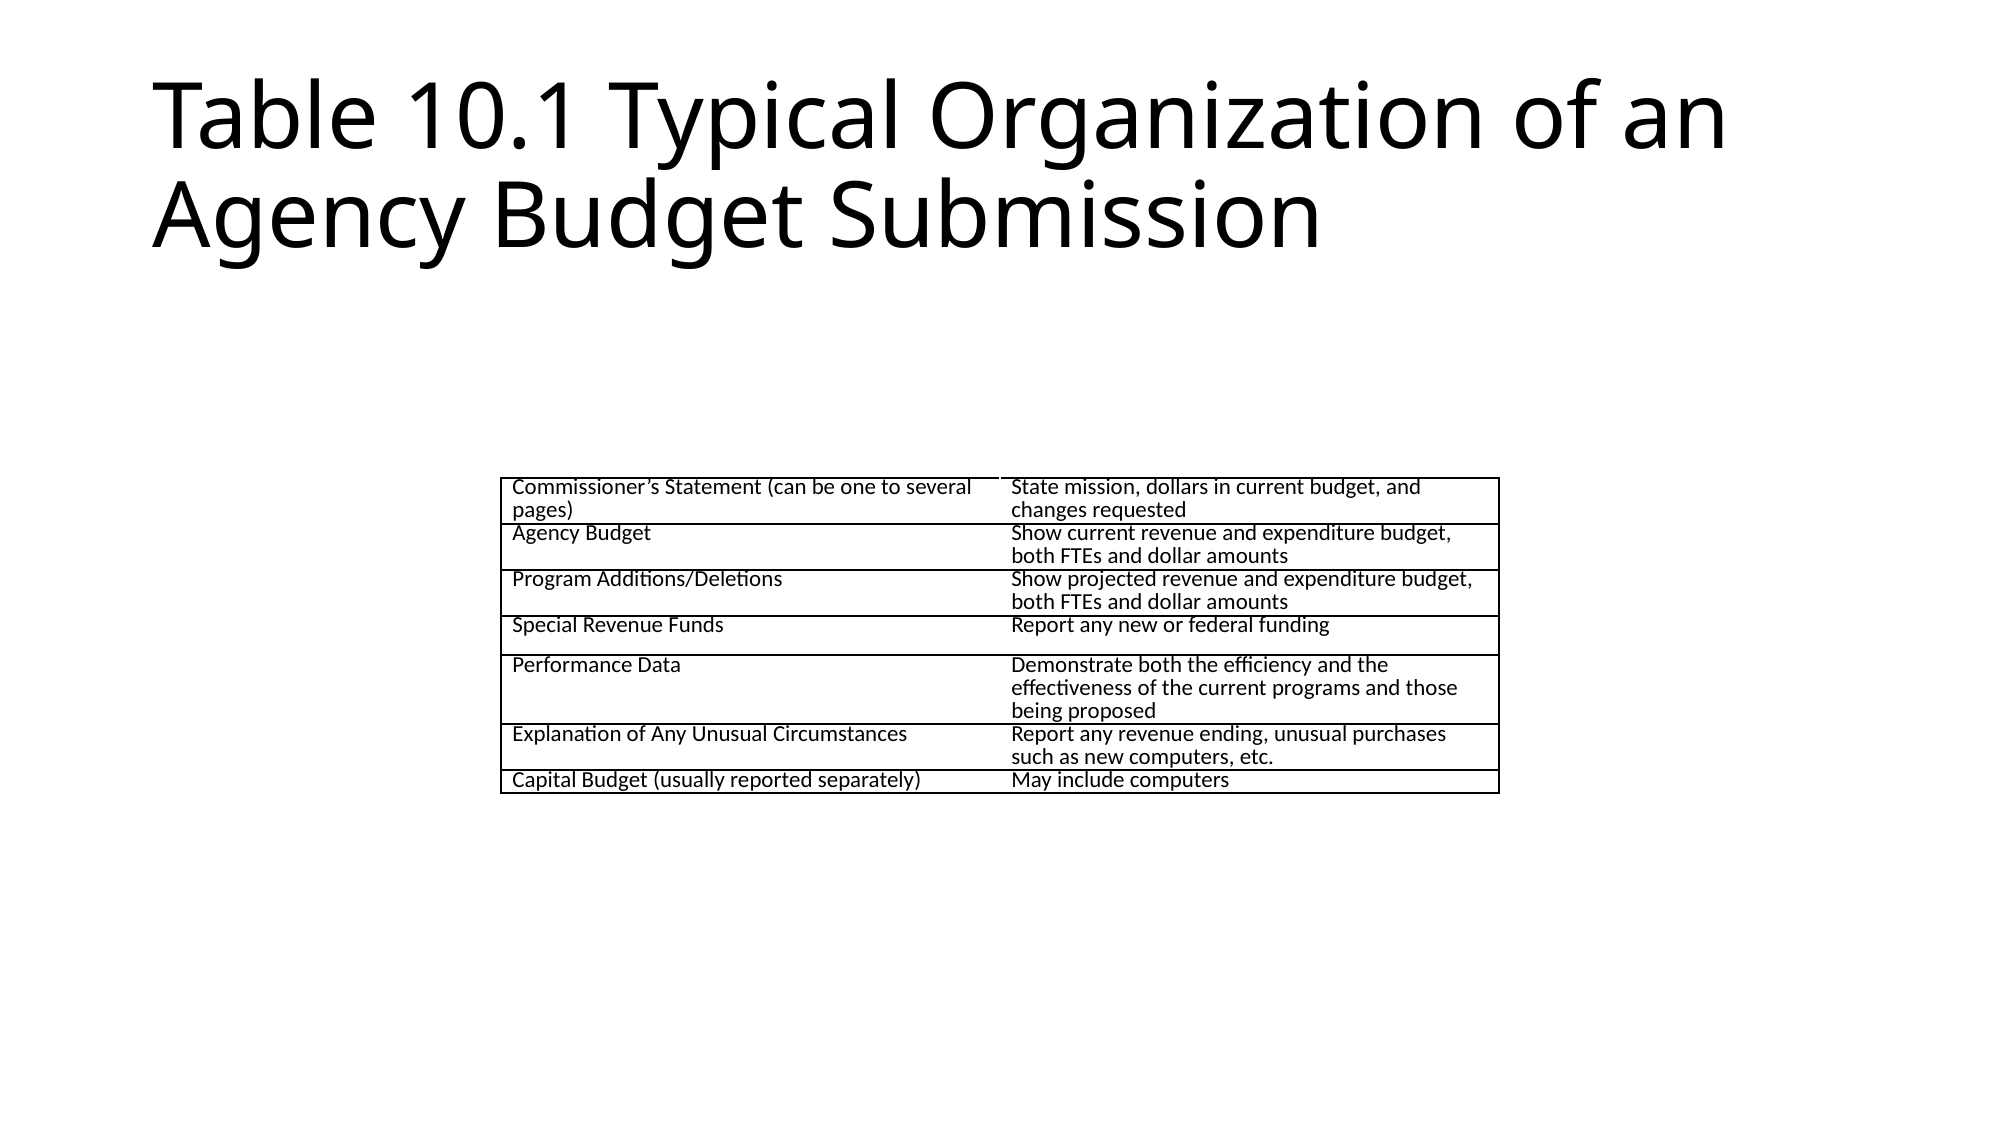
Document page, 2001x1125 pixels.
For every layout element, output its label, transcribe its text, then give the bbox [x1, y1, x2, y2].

table_cell Capital Budget (usually reported separately) [502, 771, 999, 792]
table_cell Show projected revenue and expenditure budget, both FTEs and dollar amounts [1001, 571, 1498, 615]
table_cell Performance Data [502, 656, 999, 723]
title Table 10.1 Typical Organization of an Agency Budget Submission [137, 59, 1863, 278]
table_cell Agency Budget [502, 525, 999, 569]
table_header Commissioner’s Statement (can be one to several pages) [502, 479, 999, 523]
table_header State mission, dollars in current budget, and changes requested [1001, 479, 1498, 523]
table_cell Explanation of Any Unusual Circumstances [502, 725, 999, 769]
table_cell Demonstrate both the efficiency and the effectiveness of the current programs and those being proposed [1001, 656, 1498, 723]
table_cell Special Revenue Funds [502, 617, 999, 654]
table_cell May include computers [1001, 771, 1498, 792]
table_cell Show current revenue and expenditure budget, both FTEs and dollar amounts [1001, 525, 1498, 569]
table_cell Report any revenue ending, unusual purchases such as new computers, etc. [1001, 725, 1498, 769]
table_cell Program Additions/Deletions [502, 571, 999, 615]
table_cell Report any new or federal funding [1001, 617, 1498, 654]
